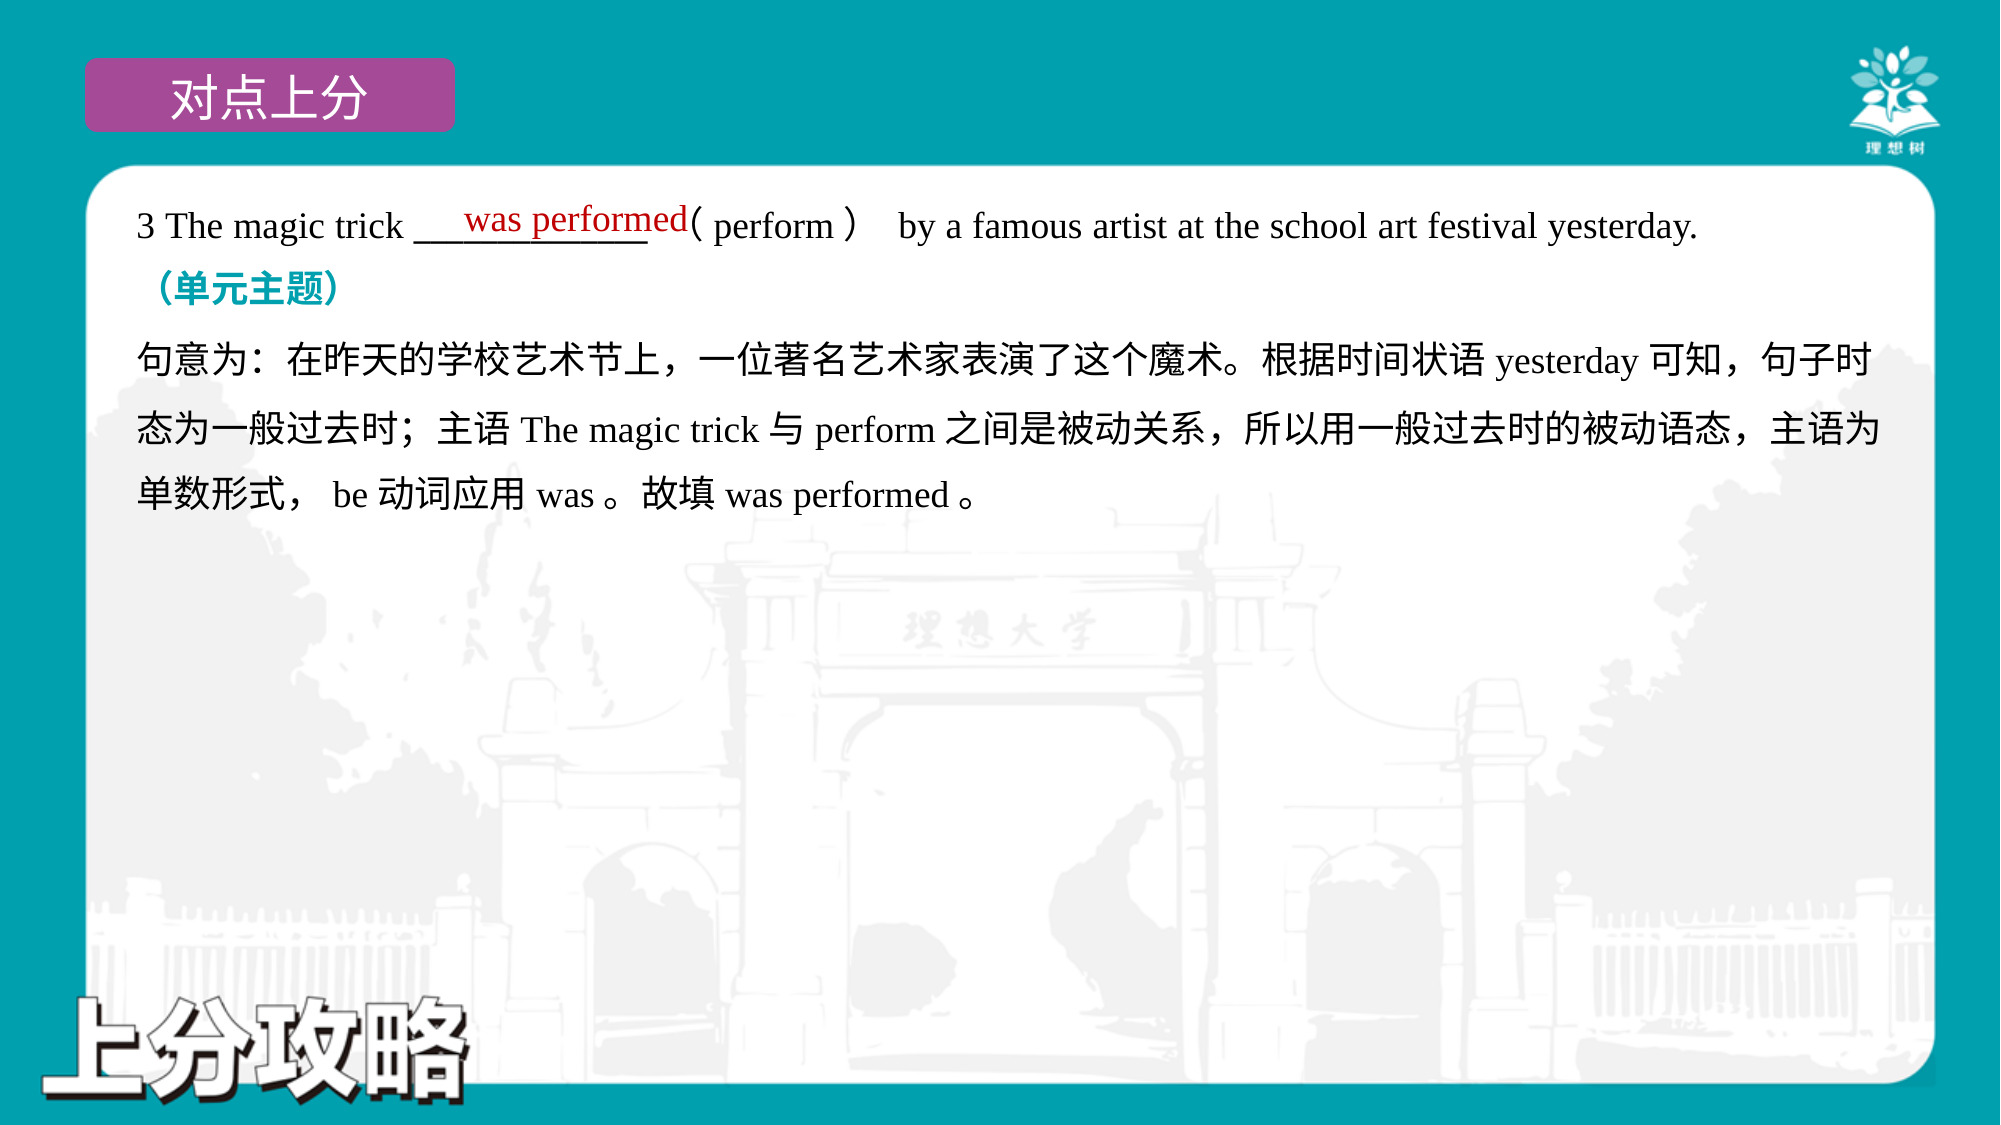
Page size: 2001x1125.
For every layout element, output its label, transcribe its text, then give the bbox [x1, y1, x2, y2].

text_box 3 The magic trick ______________ （perform） by a famous artist at the school art festival yesterday. （单元主题） [136, 176, 1865, 304]
picture [0, 0, 2000, 1125]
text_box 句意为：在昨天的学校艺术节上，一位著名艺术家表演了这个魔术。根据时间状语yesterday可知，句子时 态为一般过去时；主语The magic trick与perform之间是被动关系，所以用一般过去时的被动语态，主语为 单数形式，be动词应用was。故填was performed。 [136, 312, 1865, 508]
text_box was performed [445, 169, 707, 231]
